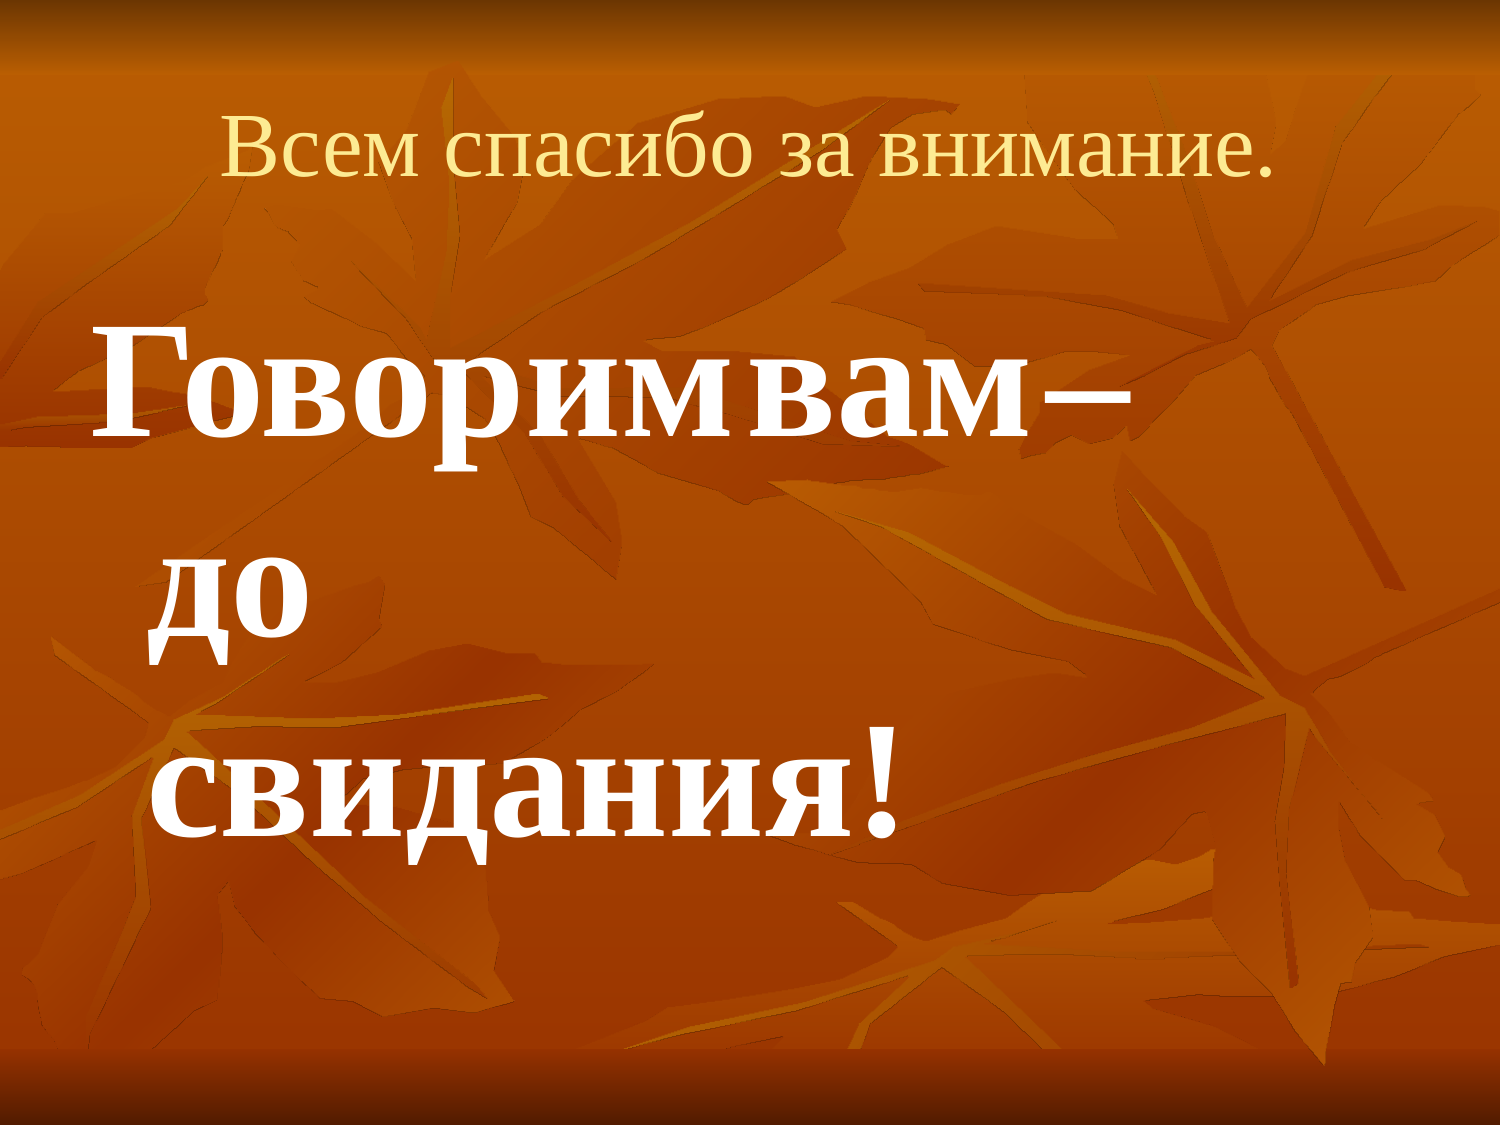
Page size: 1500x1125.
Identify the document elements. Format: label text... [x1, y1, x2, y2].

picture [0, 0, 1500, 1125]
text_box Всем спасибо за внимание. [217, 82, 1281, 195]
text_box Говорим вам – до свидания! [87, 267, 1210, 870]
